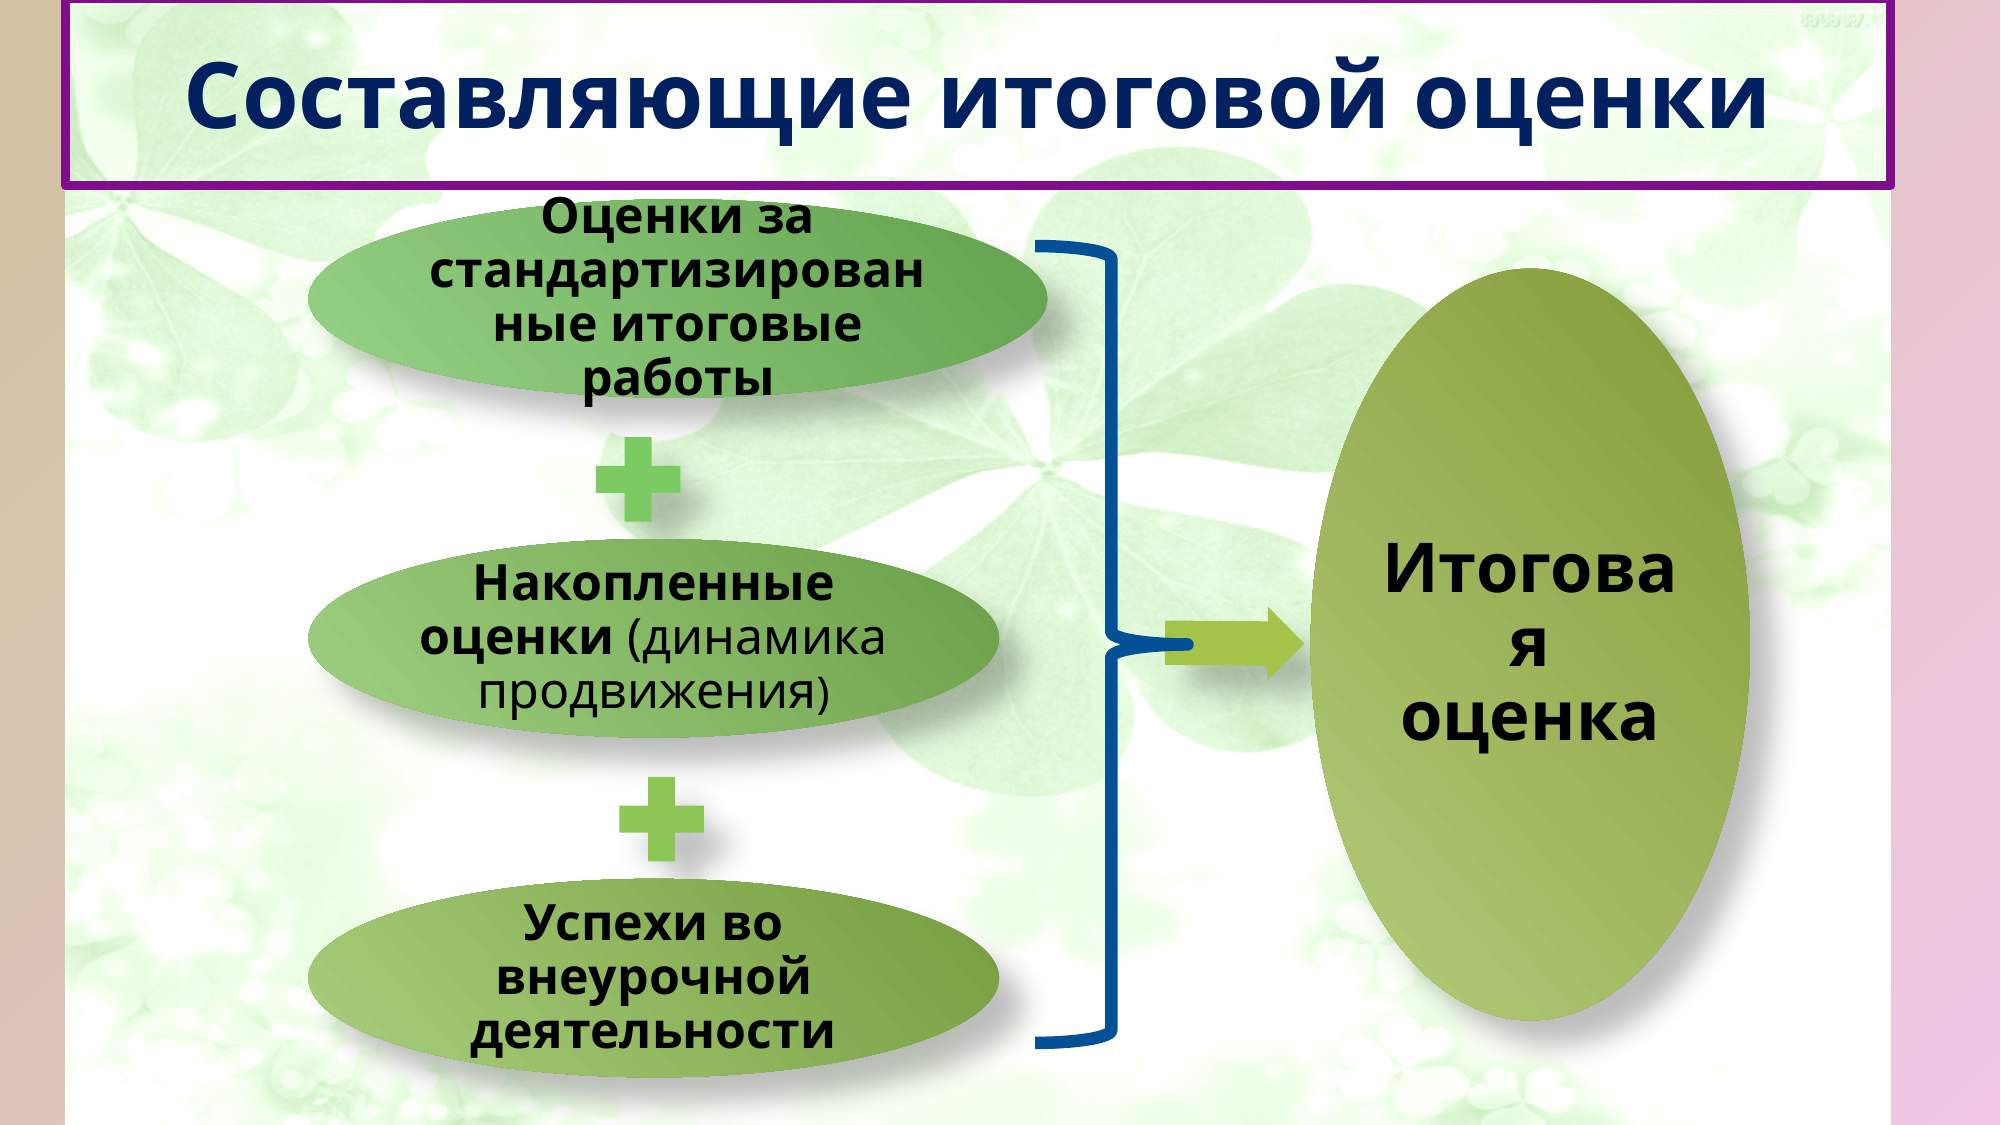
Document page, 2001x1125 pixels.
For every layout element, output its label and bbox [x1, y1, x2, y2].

text_box [308, 198, 1751, 1091]
picture [65, 0, 1892, 1125]
